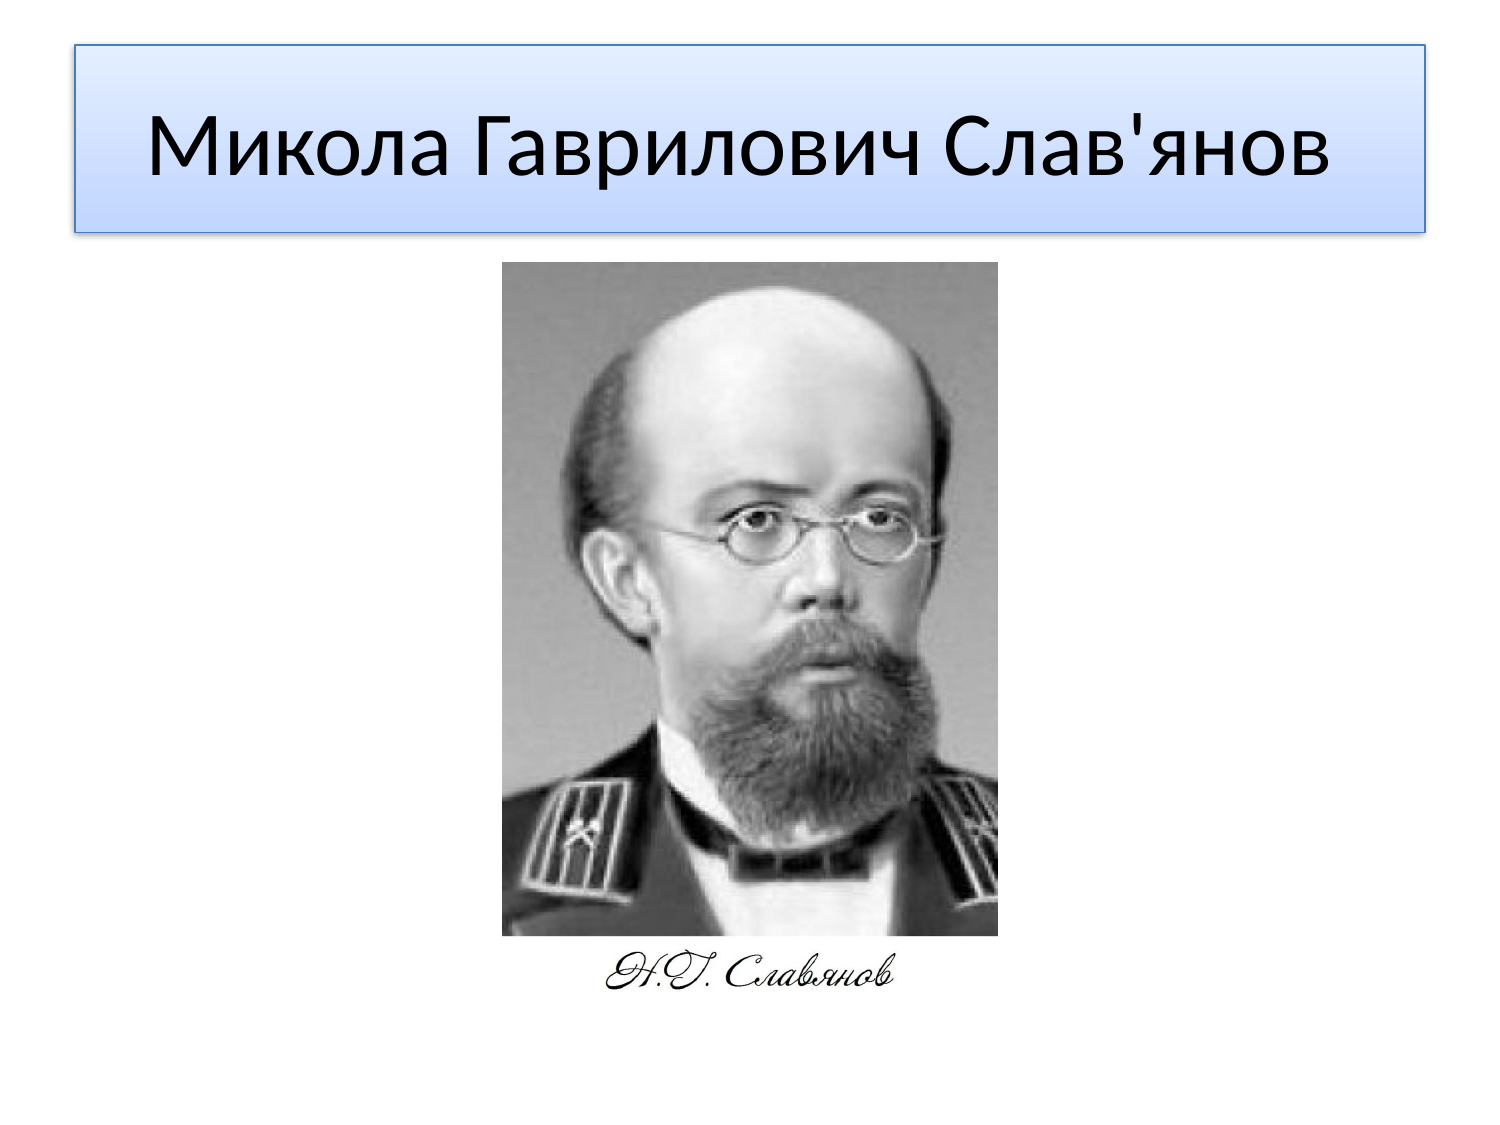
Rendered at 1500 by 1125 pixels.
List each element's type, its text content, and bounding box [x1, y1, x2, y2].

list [502, 262, 998, 1006]
title Микола Гаврилович Слав'янов [74, 44, 1426, 233]
